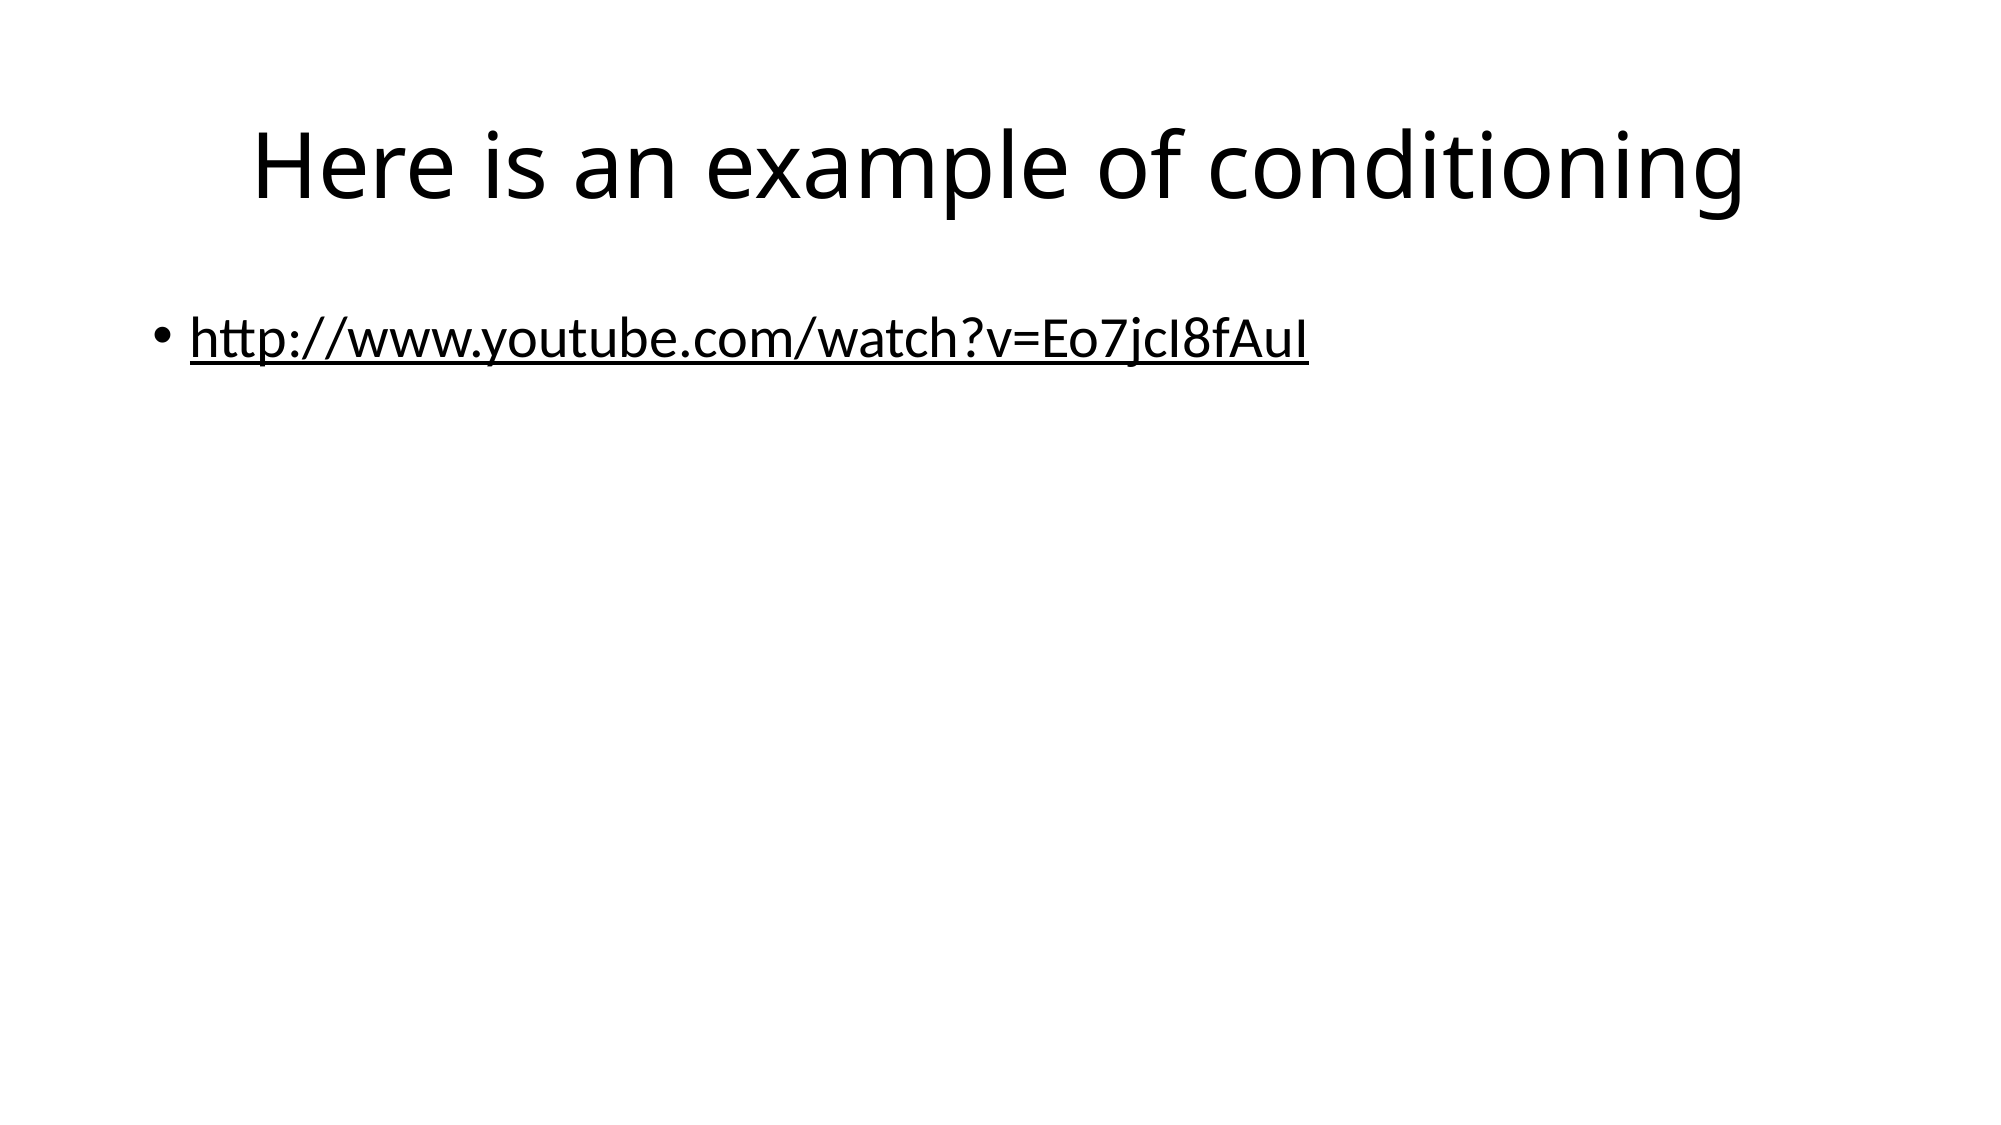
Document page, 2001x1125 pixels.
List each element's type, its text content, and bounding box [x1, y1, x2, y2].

list http://www.youtube.com/watch?v=Eo7jcI8fAuI [137, 299, 1863, 1014]
title Here is an example of conditioning [137, 59, 1863, 278]
